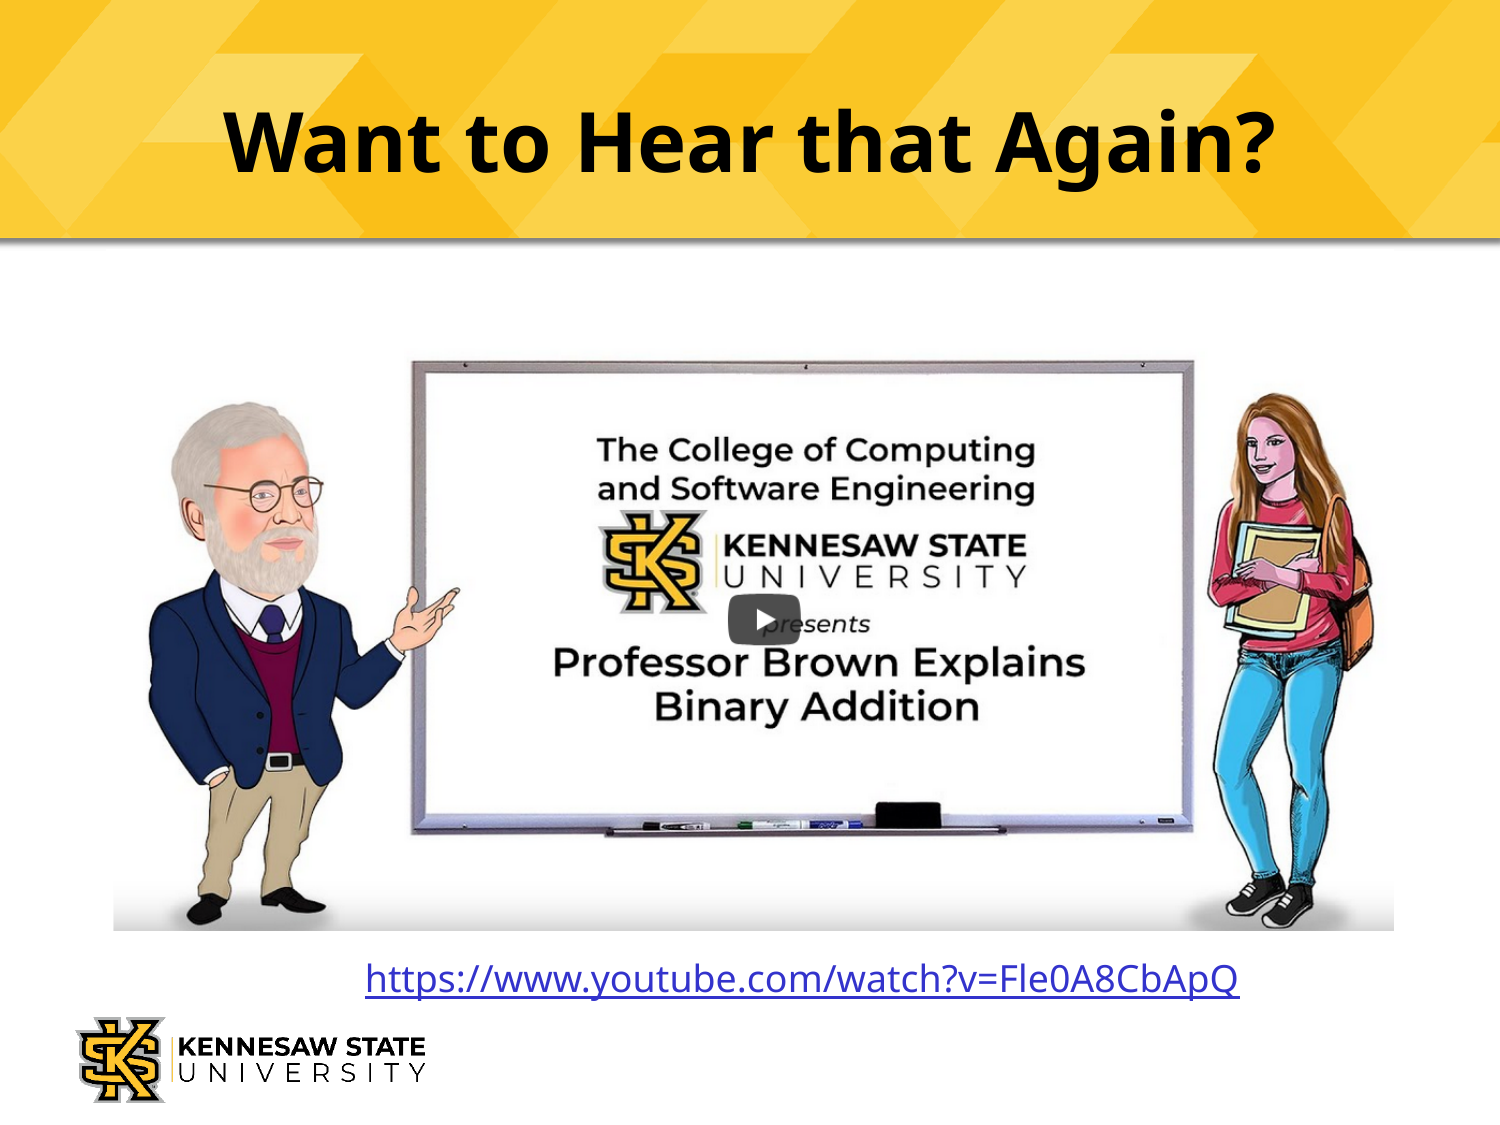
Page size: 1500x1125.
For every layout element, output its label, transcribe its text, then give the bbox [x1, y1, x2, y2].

picture [75, 1017, 425, 1103]
title Want to Hear that Again? [75, 45, 1425, 233]
picture [0, 0, 1500, 931]
text_box https://www.youtube.com/watch?v=Fle0A8CbApQ [349, 948, 1313, 1014]
